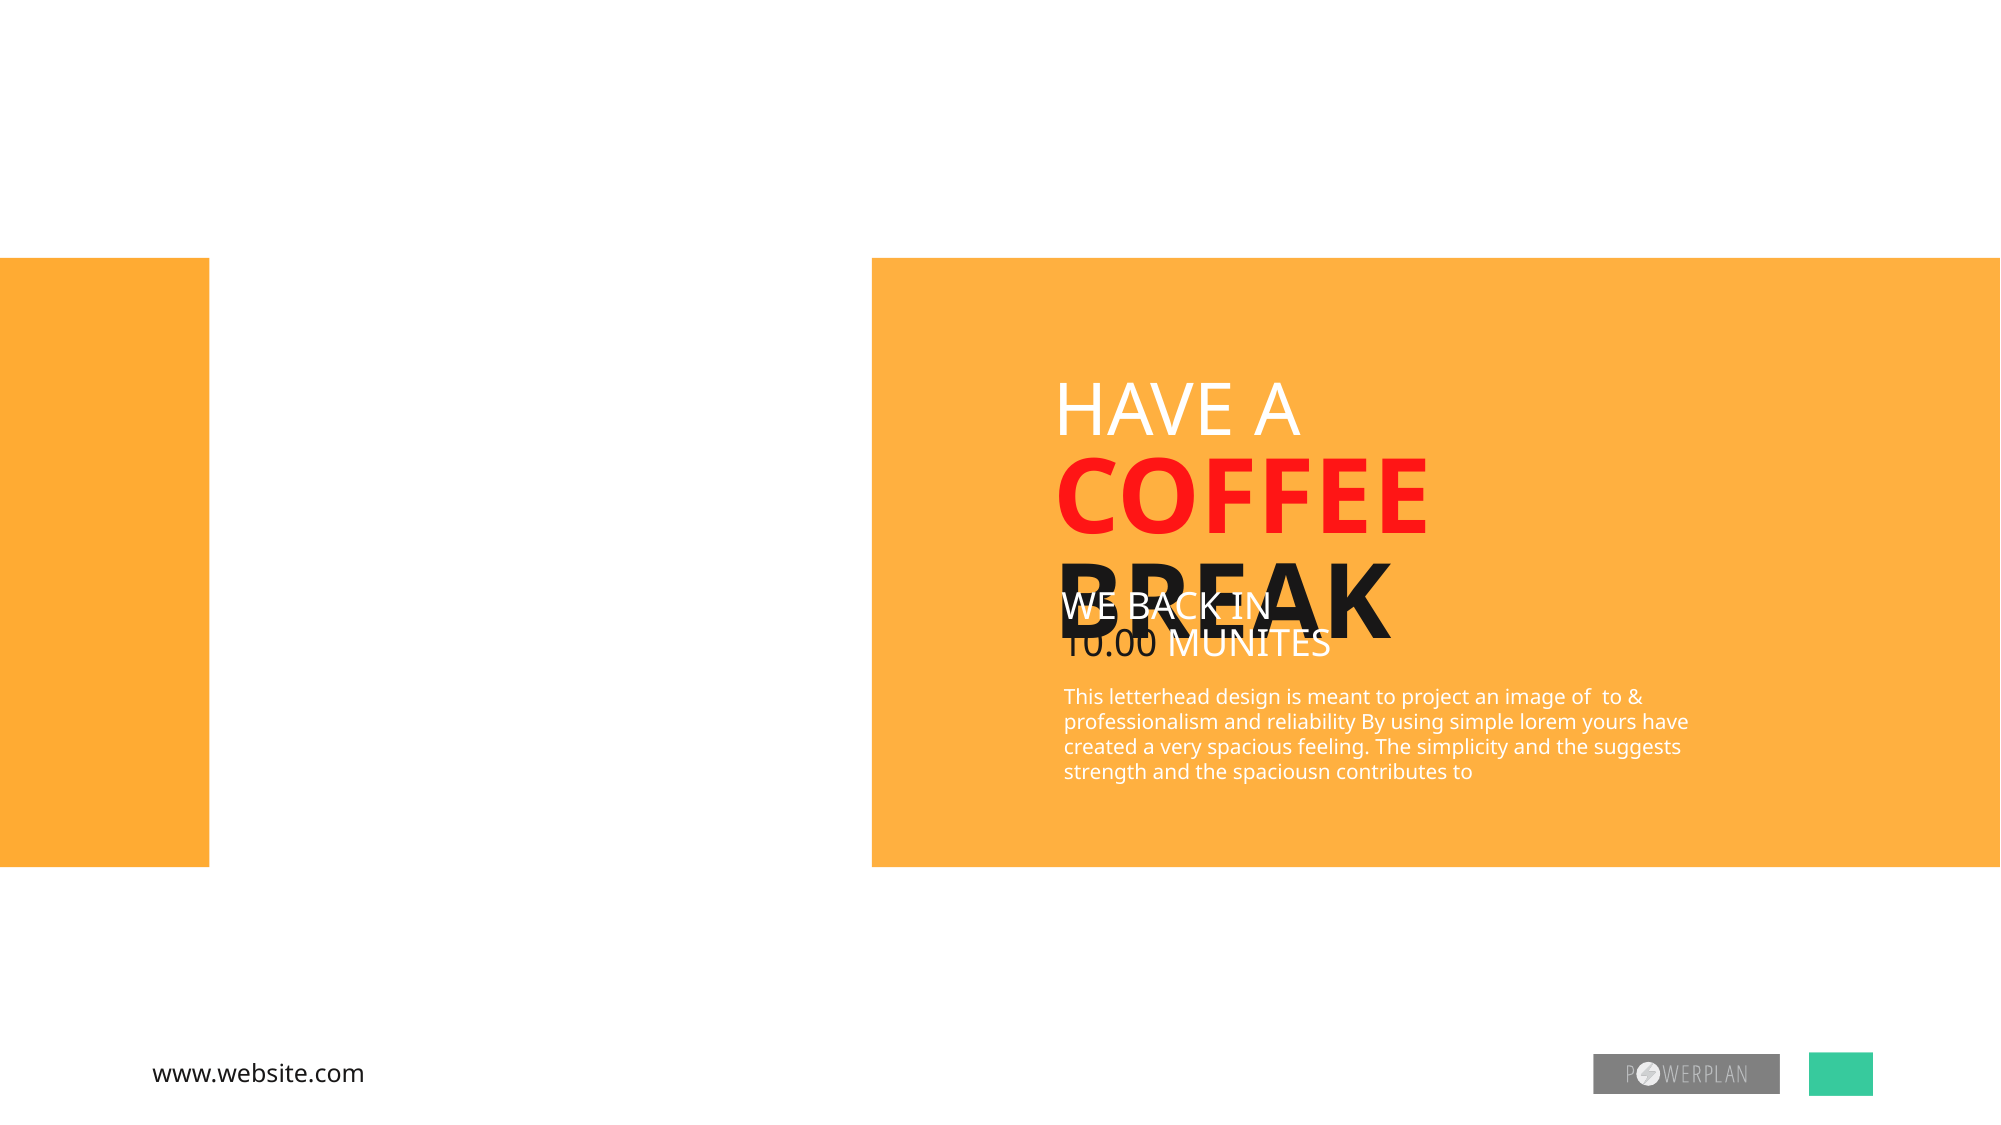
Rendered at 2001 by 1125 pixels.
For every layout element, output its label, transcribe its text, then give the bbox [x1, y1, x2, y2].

text_box [871, 257, 2000, 868]
slide_number 17 [1809, 1052, 1873, 1096]
slide_number www.website.com [137, 1042, 391, 1103]
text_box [1593, 1053, 1780, 1094]
text_box [0, 257, 210, 868]
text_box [1038, 338, 1759, 786]
